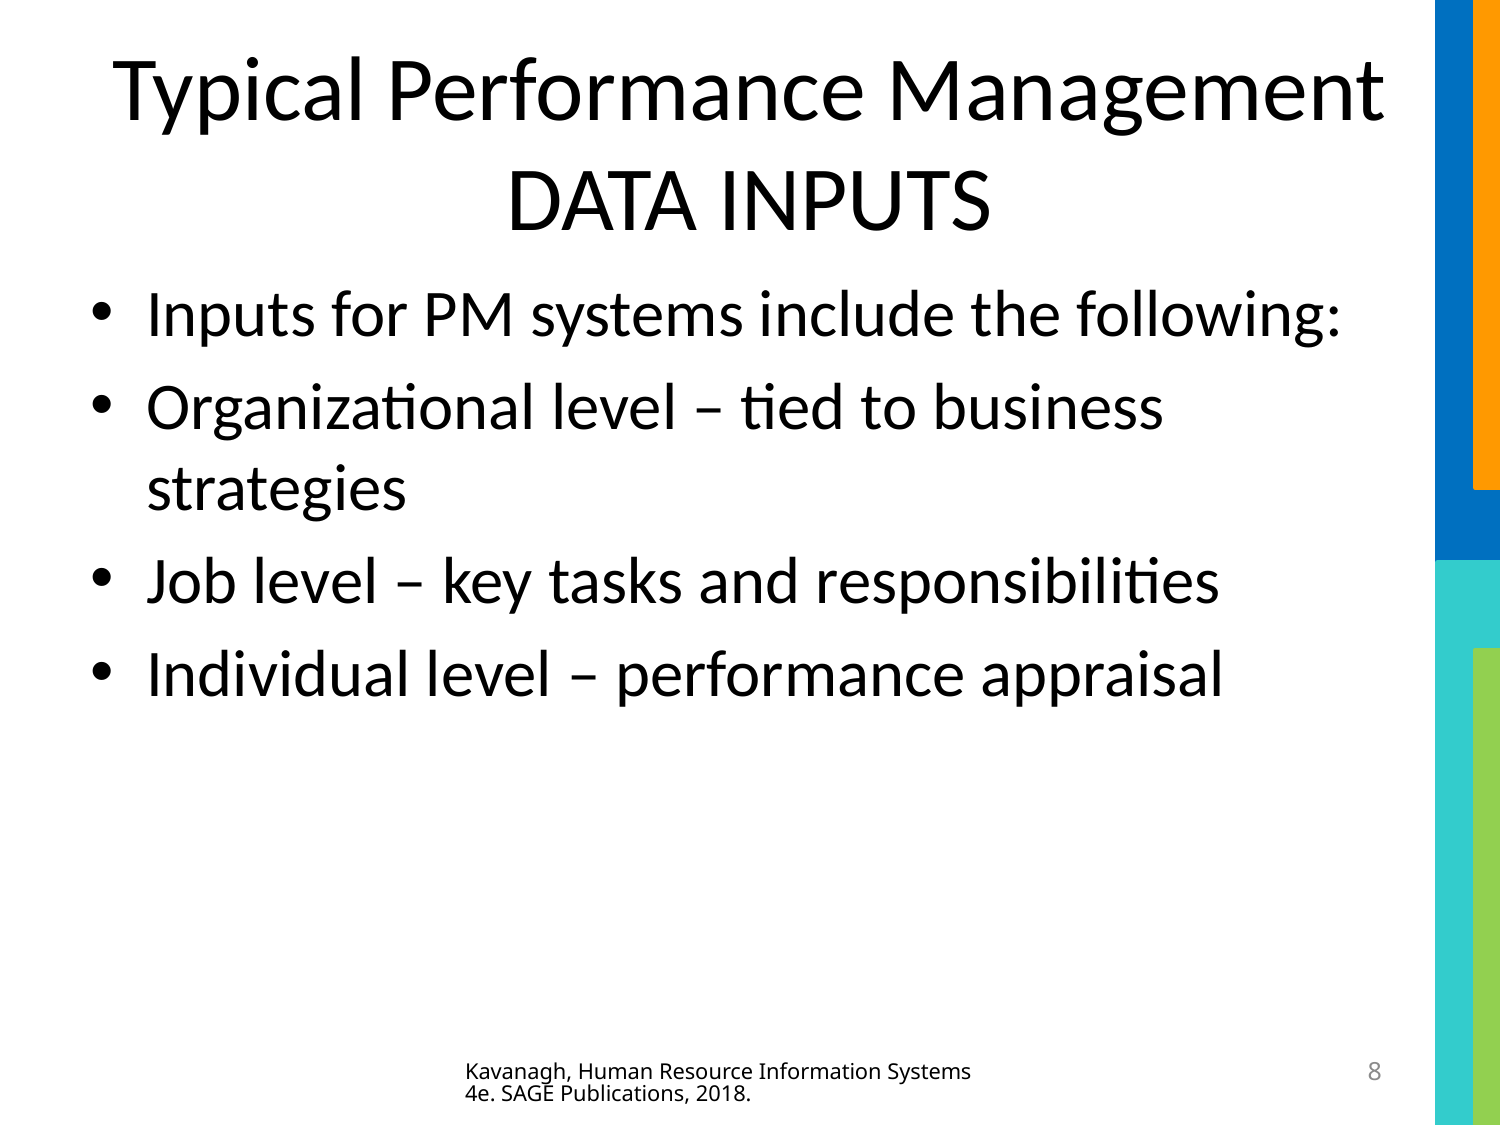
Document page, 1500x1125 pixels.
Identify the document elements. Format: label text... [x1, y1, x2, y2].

title Typical Performance Management DATA INPUTS [75, 45, 1425, 233]
slide_number 8 [1059, 1042, 1397, 1103]
footer Kavanagh, Human Resource Information Systems 4e. SAGE Publications, 2018. [450, 1042, 1004, 1103]
list Inputs for PM systems include the following: Organizational level – tied to business strategies Job level – key tasks and responsibilities Individual level – performance appraisal [75, 262, 1425, 1005]
